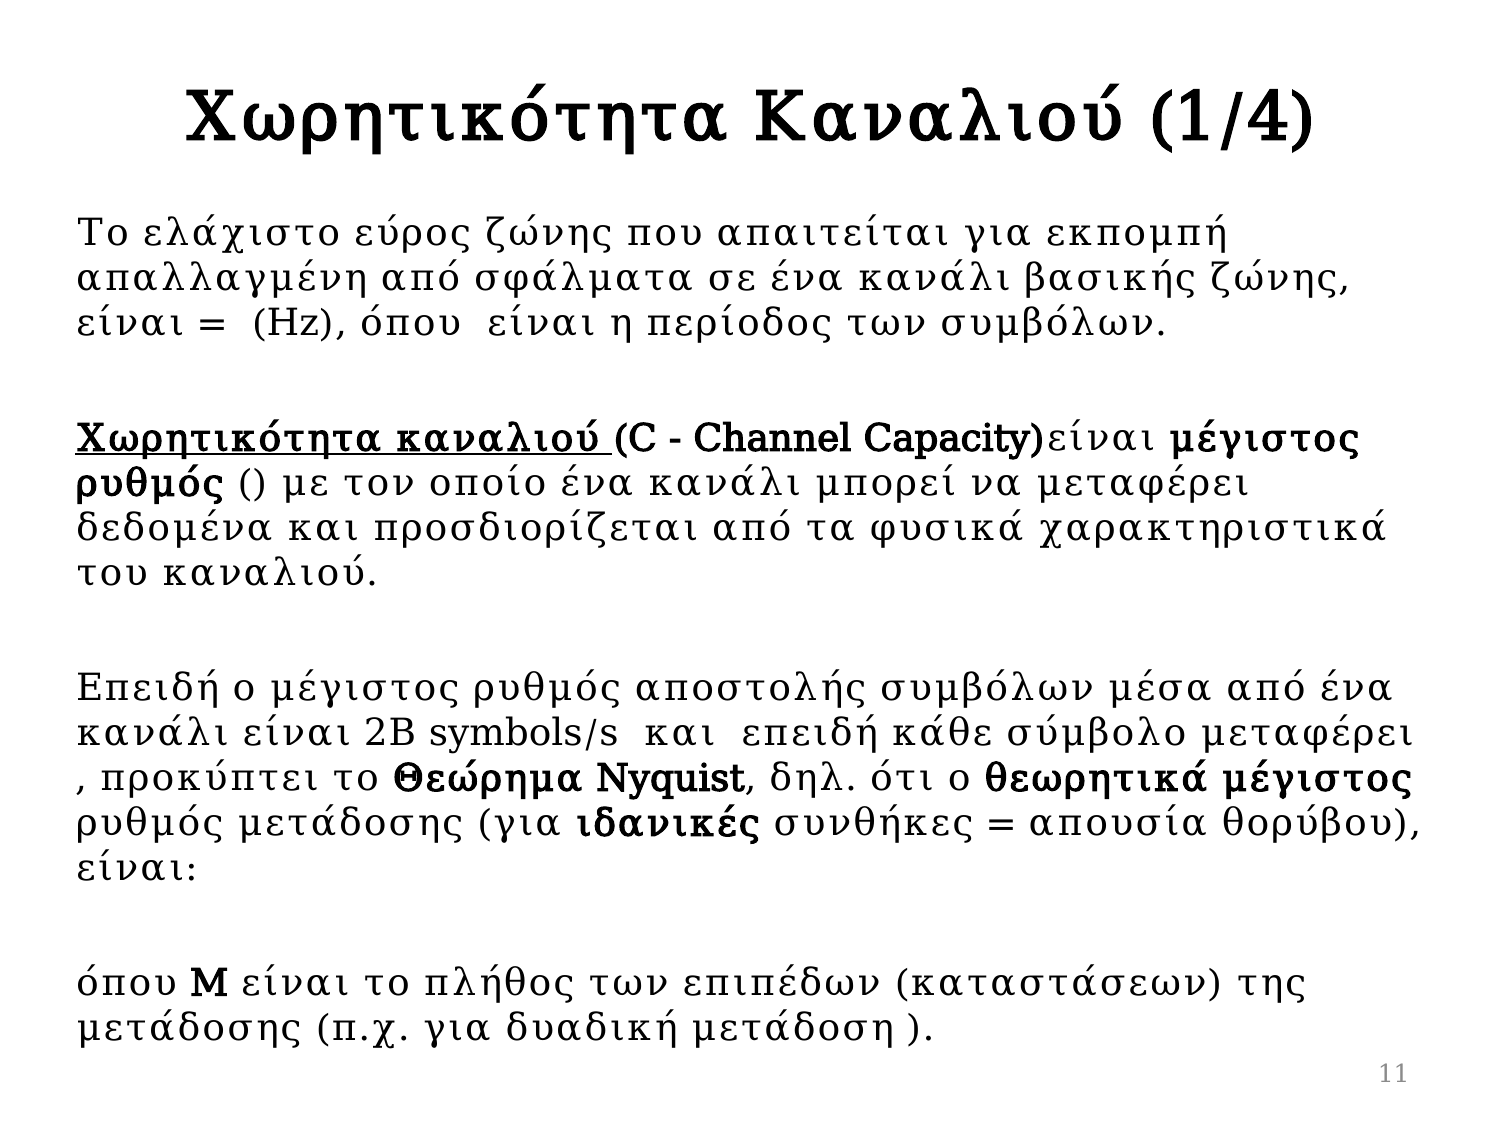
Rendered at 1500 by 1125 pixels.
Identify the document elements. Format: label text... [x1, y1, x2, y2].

title Χωρητικότητα Καναλιού (1/4) [75, 72, 1425, 153]
slide_number 11 [1222, 1042, 1425, 1103]
